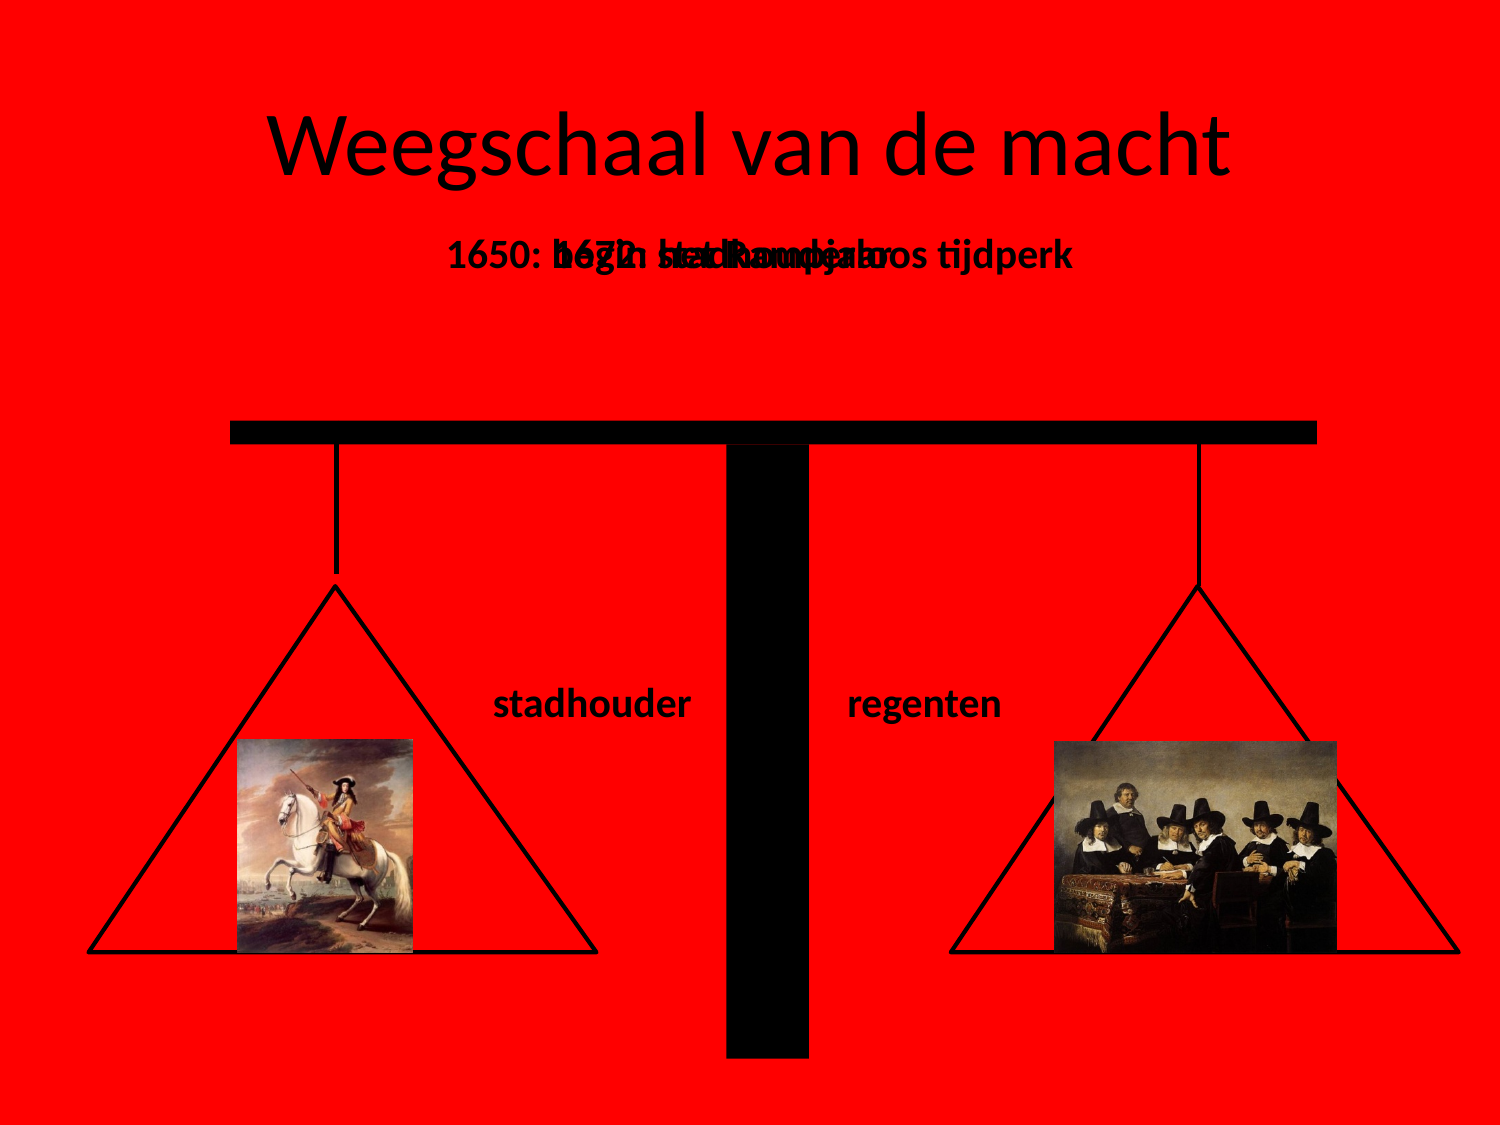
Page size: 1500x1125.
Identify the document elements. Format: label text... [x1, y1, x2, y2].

text_box stadhouder [478, 668, 715, 734]
text_box 1650: begin stadhouderloos tijdperk [431, 219, 537, 285]
text_box [1091, 587, 1310, 739]
text_box [1340, 783, 1461, 955]
picture [1054, 741, 1337, 953]
text_box 1650: begin stadhouderloos tijdperk [963, 219, 1176, 285]
title Weegschaal van de macht [75, 45, 1425, 233]
text_box 1672: het Rampjaar [537, 219, 963, 285]
text_box [724, 442, 811, 1061]
text_box [948, 802, 1050, 955]
text_box [86, 584, 599, 955]
text_box regenten [832, 668, 1034, 734]
picture [237, 739, 413, 953]
text_box [228, 419, 1319, 446]
